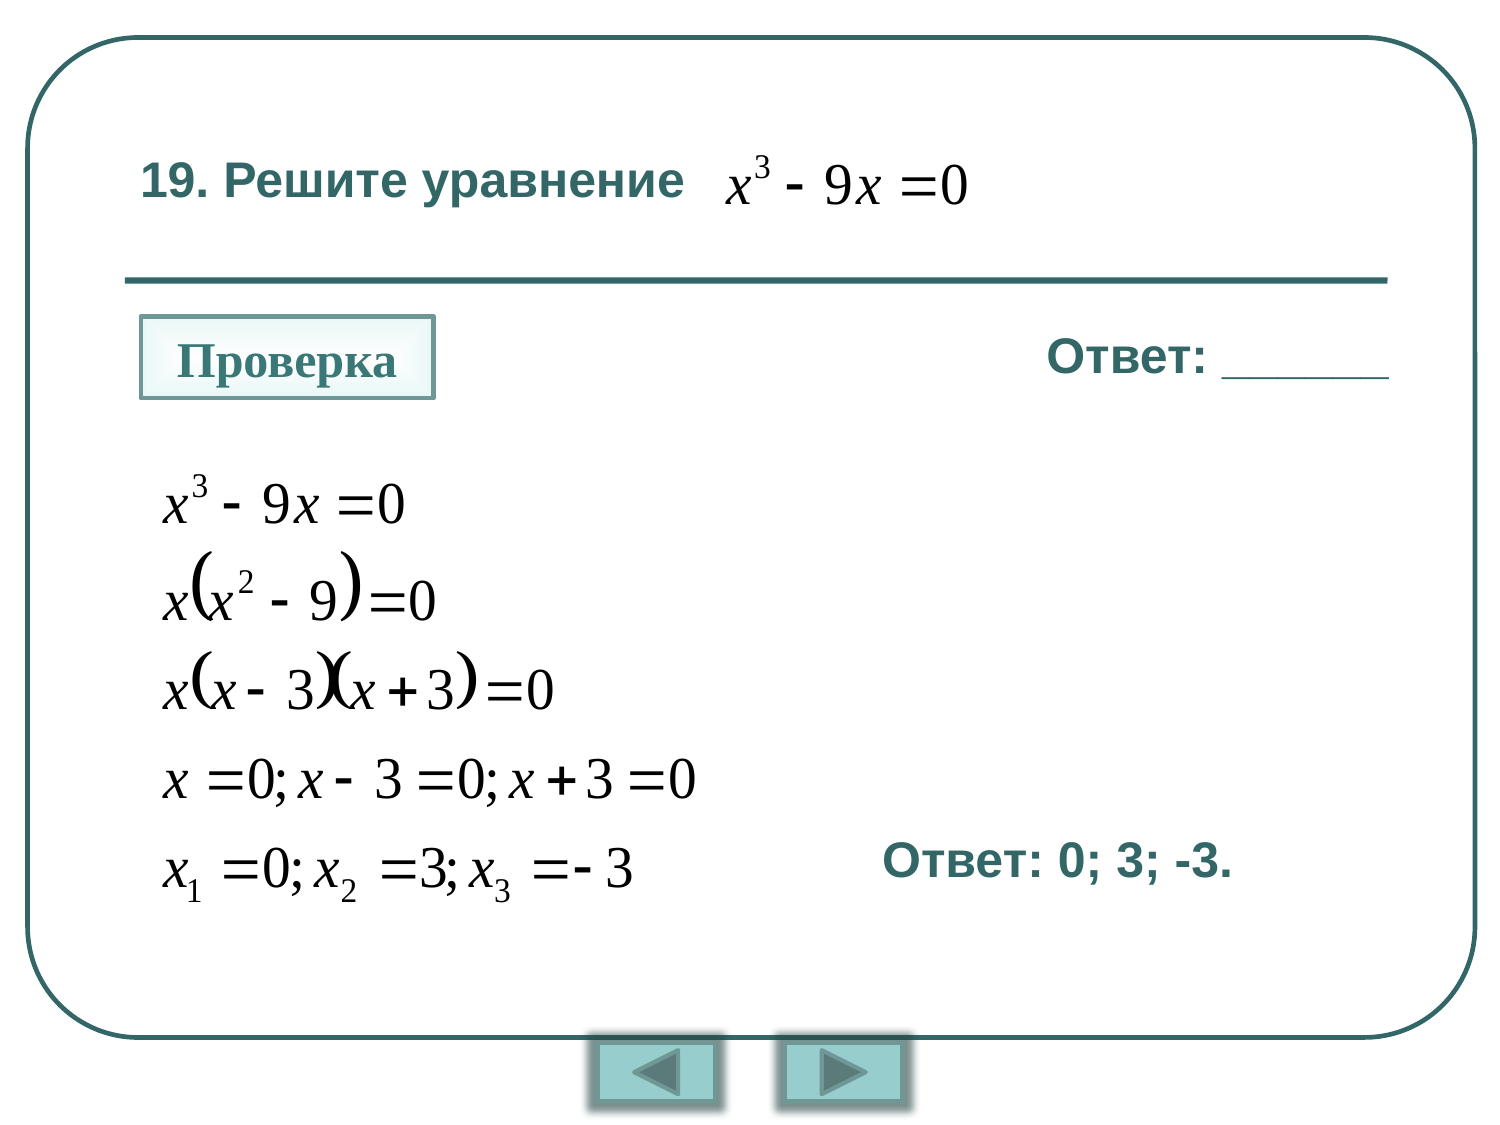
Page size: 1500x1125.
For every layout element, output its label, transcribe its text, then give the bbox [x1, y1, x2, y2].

title 19. Решите уравнение [124, 87, 1388, 276]
text_box Ответ: 0; 3; -3. [867, 820, 1282, 907]
text_box Проверка [139, 314, 436, 400]
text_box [152, 456, 707, 918]
text_box [783, 1041, 904, 1104]
text_box Ответ: ______ [1031, 316, 1446, 403]
text_box [595, 1041, 717, 1104]
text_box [714, 140, 978, 221]
